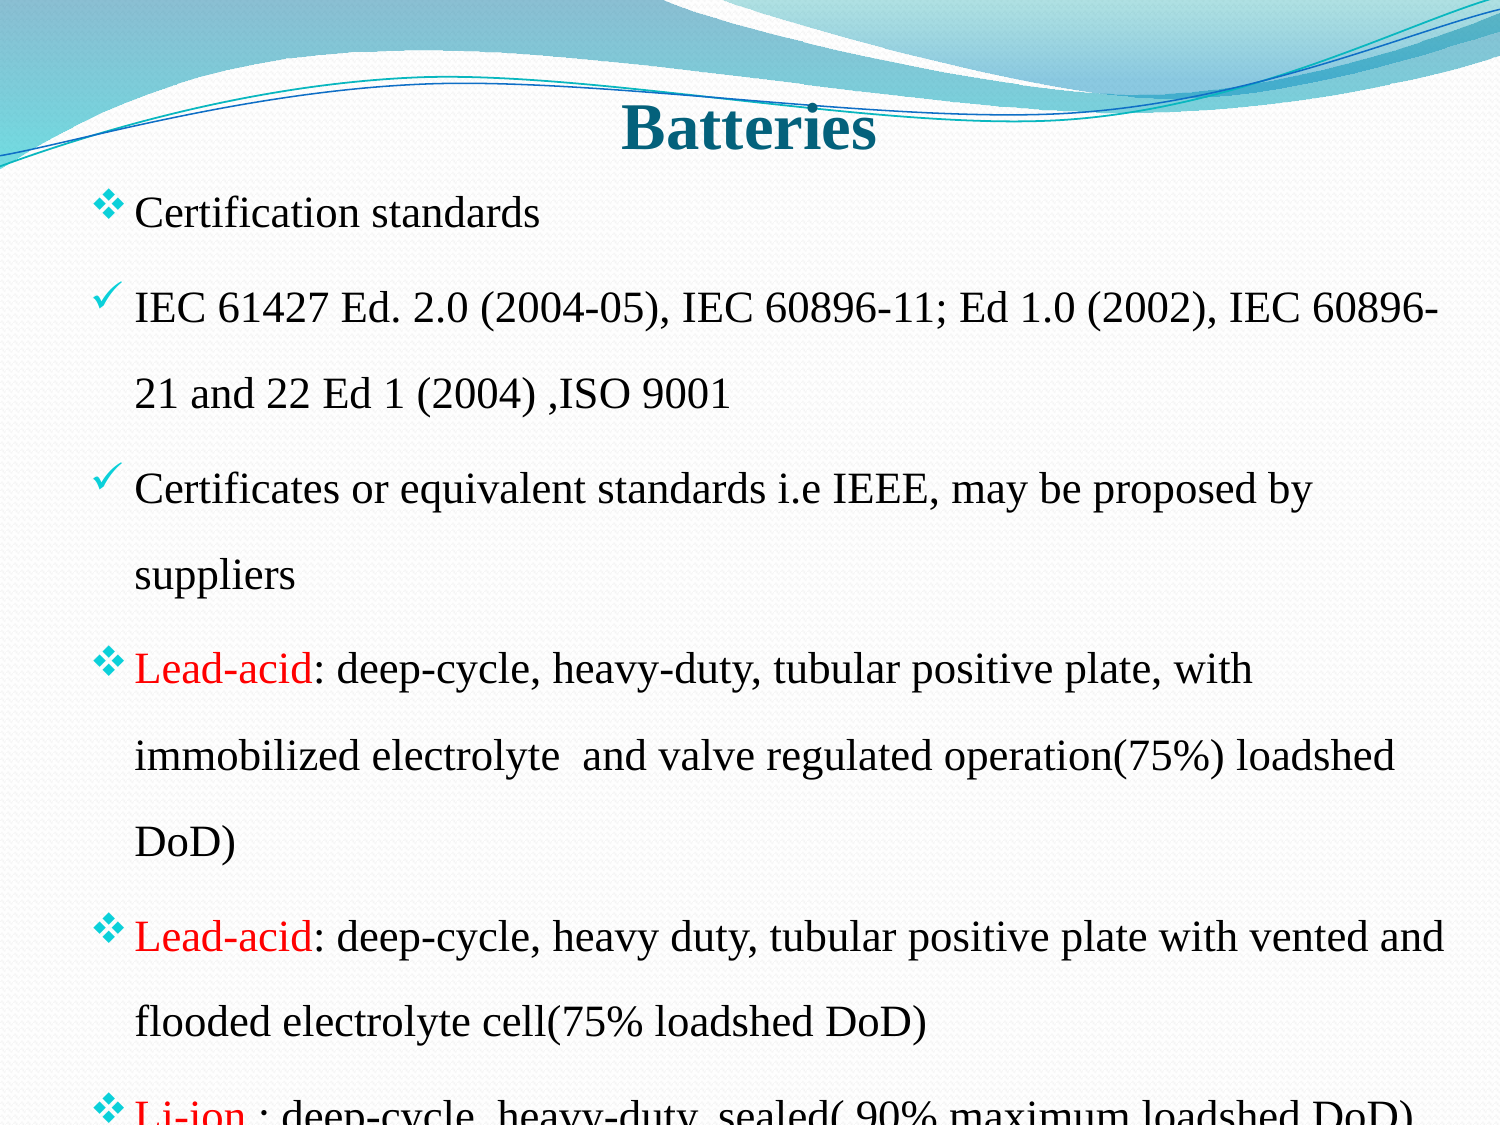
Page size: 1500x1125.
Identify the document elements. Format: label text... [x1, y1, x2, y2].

list Certification standards IEC 61427 Ed. 2.0 (2004-05), IEC 60896-11; Ed 1.0 (2002), IEC 60896-21 and 22 Ed 1 (2004) ,ISO 9001 Certificates or equivalent standards i.e IEEE, may be proposed by suppliers Lead-acid: deep-cycle, heavy-duty, tubular positive plate, with immobilized electrolyte and valve regulated operation(75%) loadshed DoD) Lead-acid: deep-cycle, heavy duty, tubular positive plate with vented and flooded electrolyte cell(75% loadshed DoD) Li-ion : deep-cycle, heavy-duty, sealed( 90% maximum loadshed DoD) [75, 174, 1463, 1125]
title Batteries [462, 45, 1038, 163]
